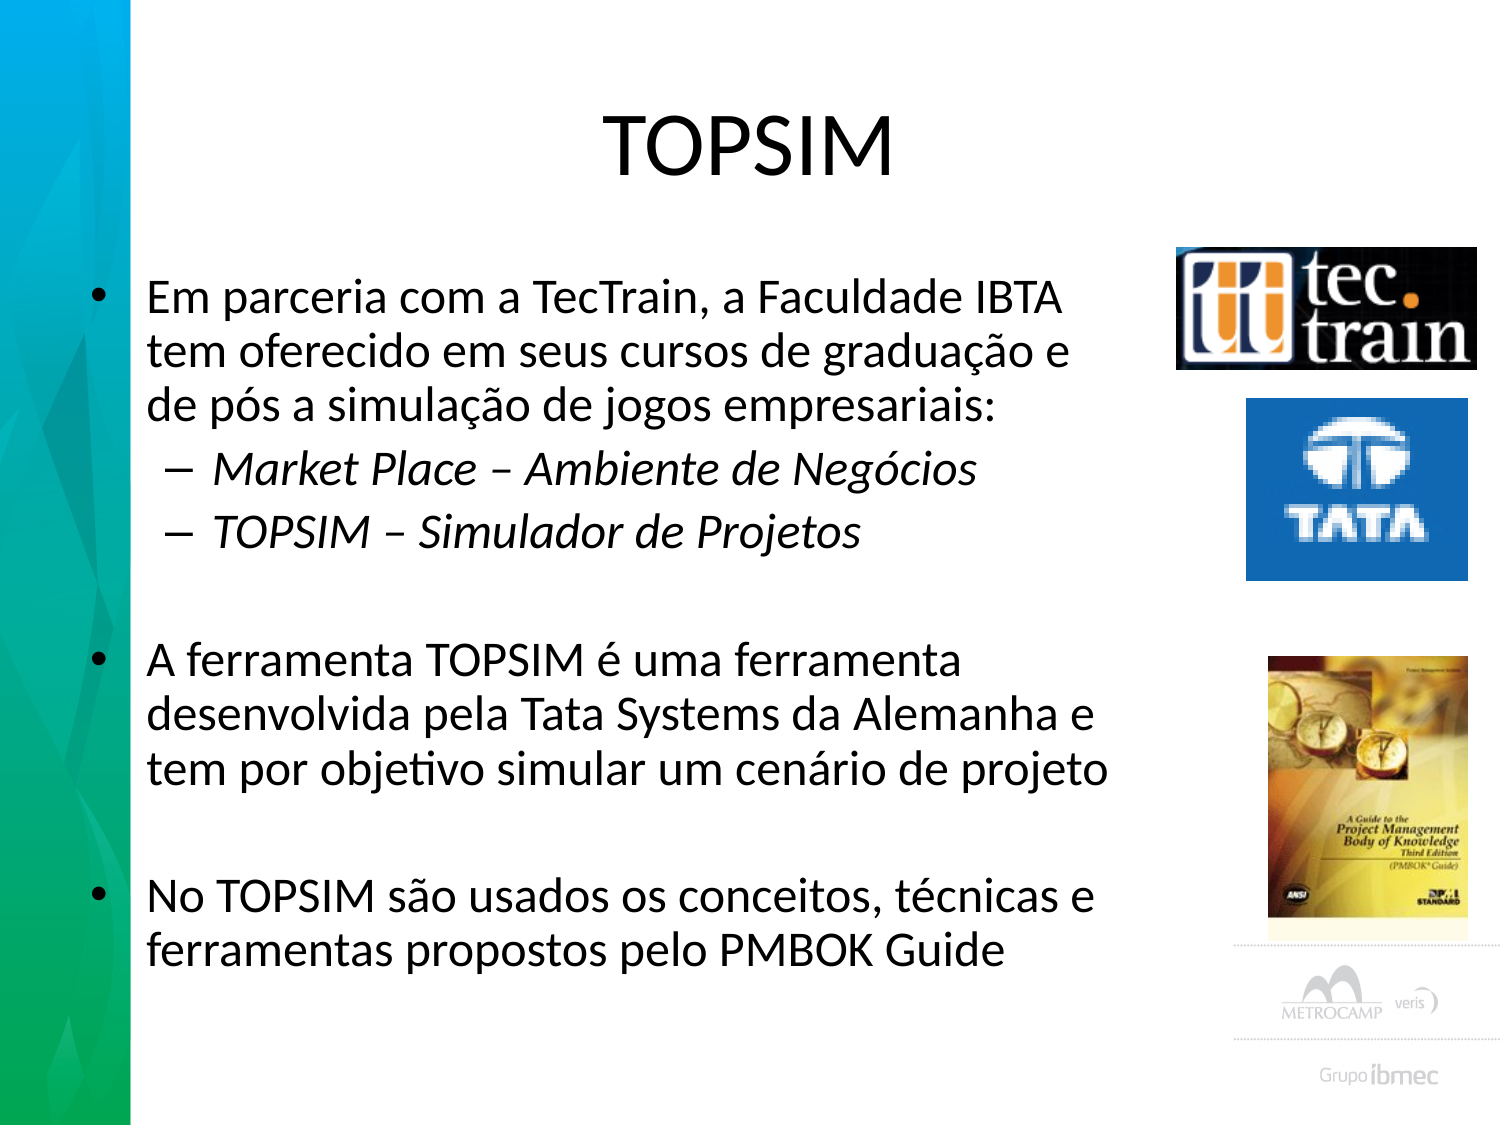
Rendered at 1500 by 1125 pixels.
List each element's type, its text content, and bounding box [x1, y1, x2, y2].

picture [0, 0, 1500, 1125]
list Em parceria com a TecTrain, a Faculdade IBTA tem oferecido em seus cursos de graduação e de pós a simulação de jogos empresariais: Market Place – Ambiente de Negócios TOPSIM – Simulador de Projetos A ferramenta TOPSIM é uma ferramenta desenvolvida pela Tata Systems da Alemanha e tem por objetivo simular um cenário de projeto No TOPSIM são usados os conceitos, técnicas e ferramentas propostos pelo PMBOK Guide [75, 262, 1125, 1005]
title TOPSIM [75, 45, 1425, 233]
